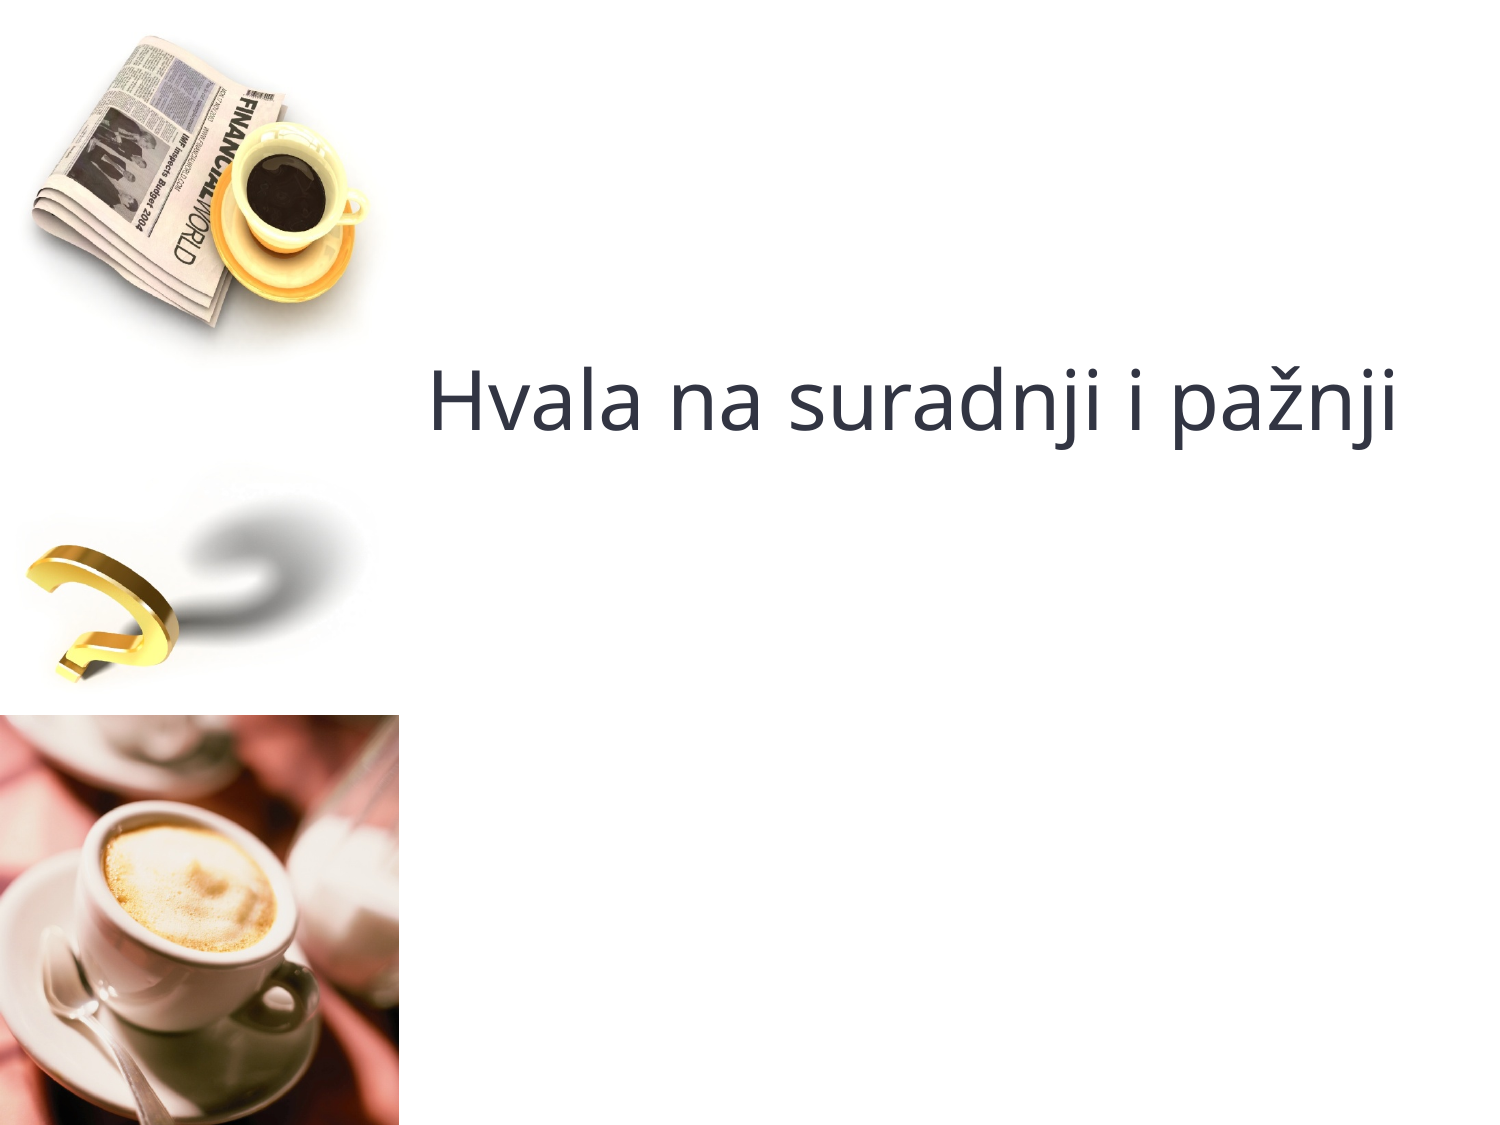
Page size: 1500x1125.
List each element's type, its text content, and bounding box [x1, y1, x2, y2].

text_box Hvala na suradnji i pažnji [415, 339, 1416, 455]
picture [0, 0, 411, 1125]
